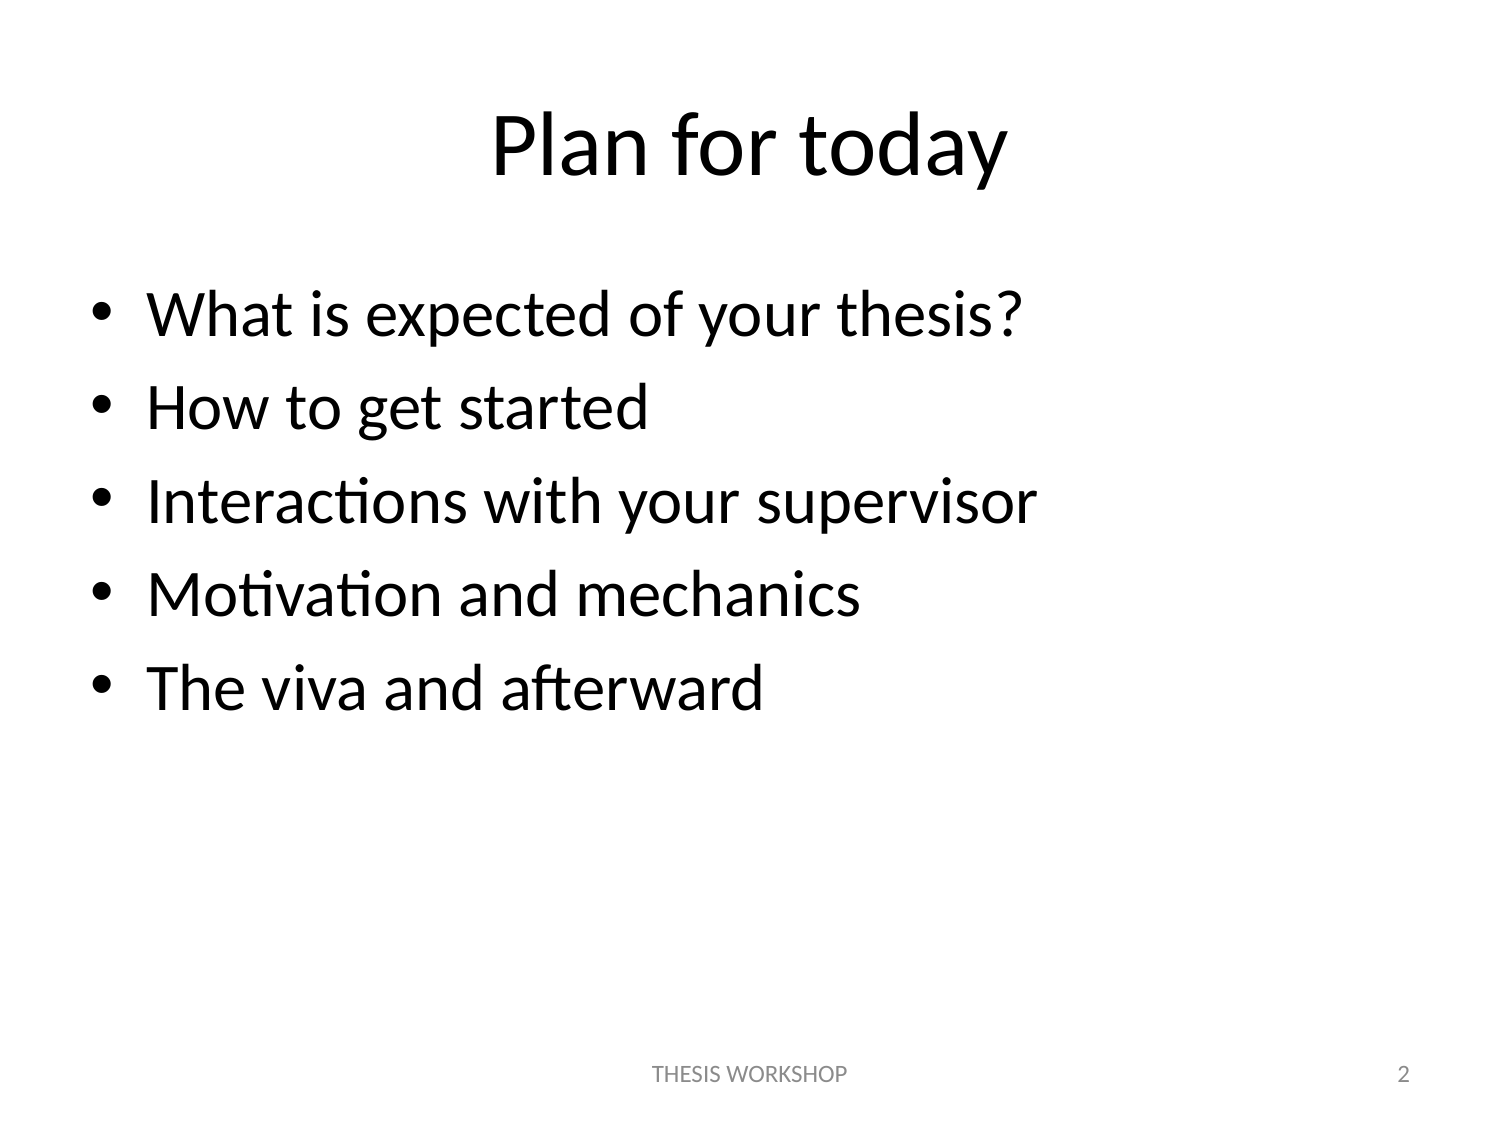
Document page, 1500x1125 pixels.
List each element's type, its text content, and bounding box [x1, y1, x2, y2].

title Plan for today [75, 45, 1425, 233]
footer THESIS WORKSHOP [512, 1042, 988, 1103]
slide_number 2 [1074, 1042, 1425, 1103]
list What is expected of your thesis? How to get started Interactions with your supervisor Motivation and mechanics The viva and afterward [75, 262, 1425, 1005]
